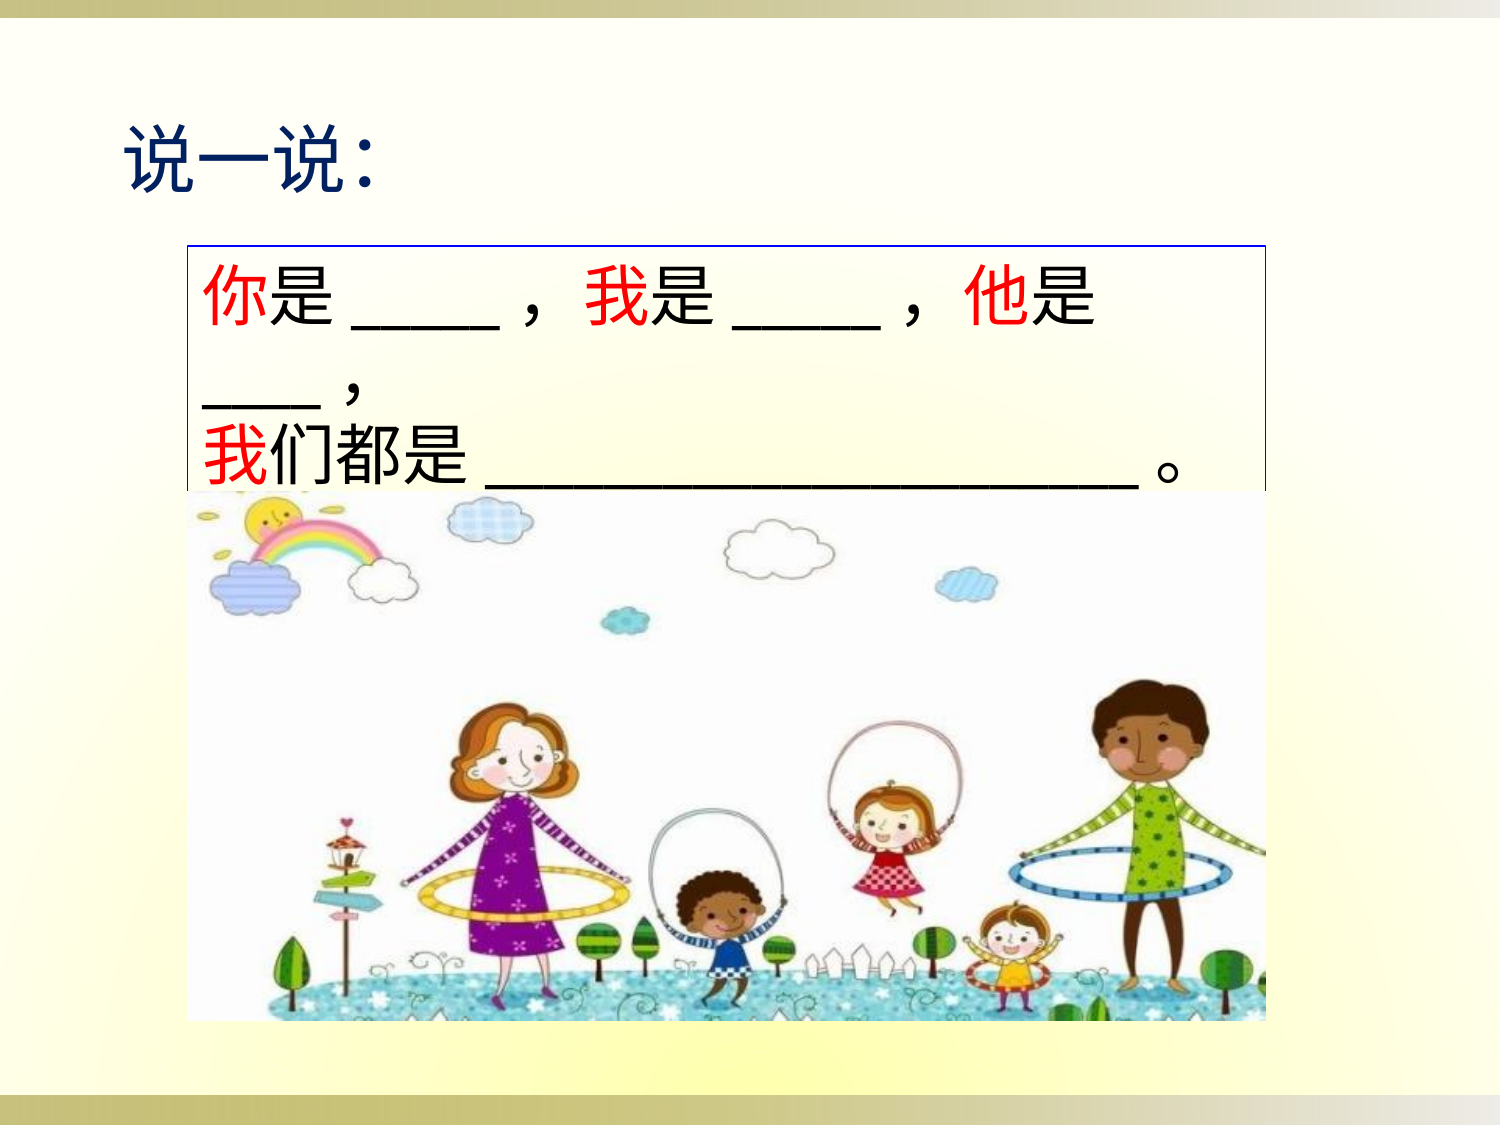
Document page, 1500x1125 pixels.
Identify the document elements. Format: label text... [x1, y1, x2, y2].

picture [186, 491, 1267, 1021]
text_box 说一说： [107, 105, 437, 211]
text_box 你是_____，我是_____，他是____， 我们都是______________________。 [187, 246, 1266, 491]
